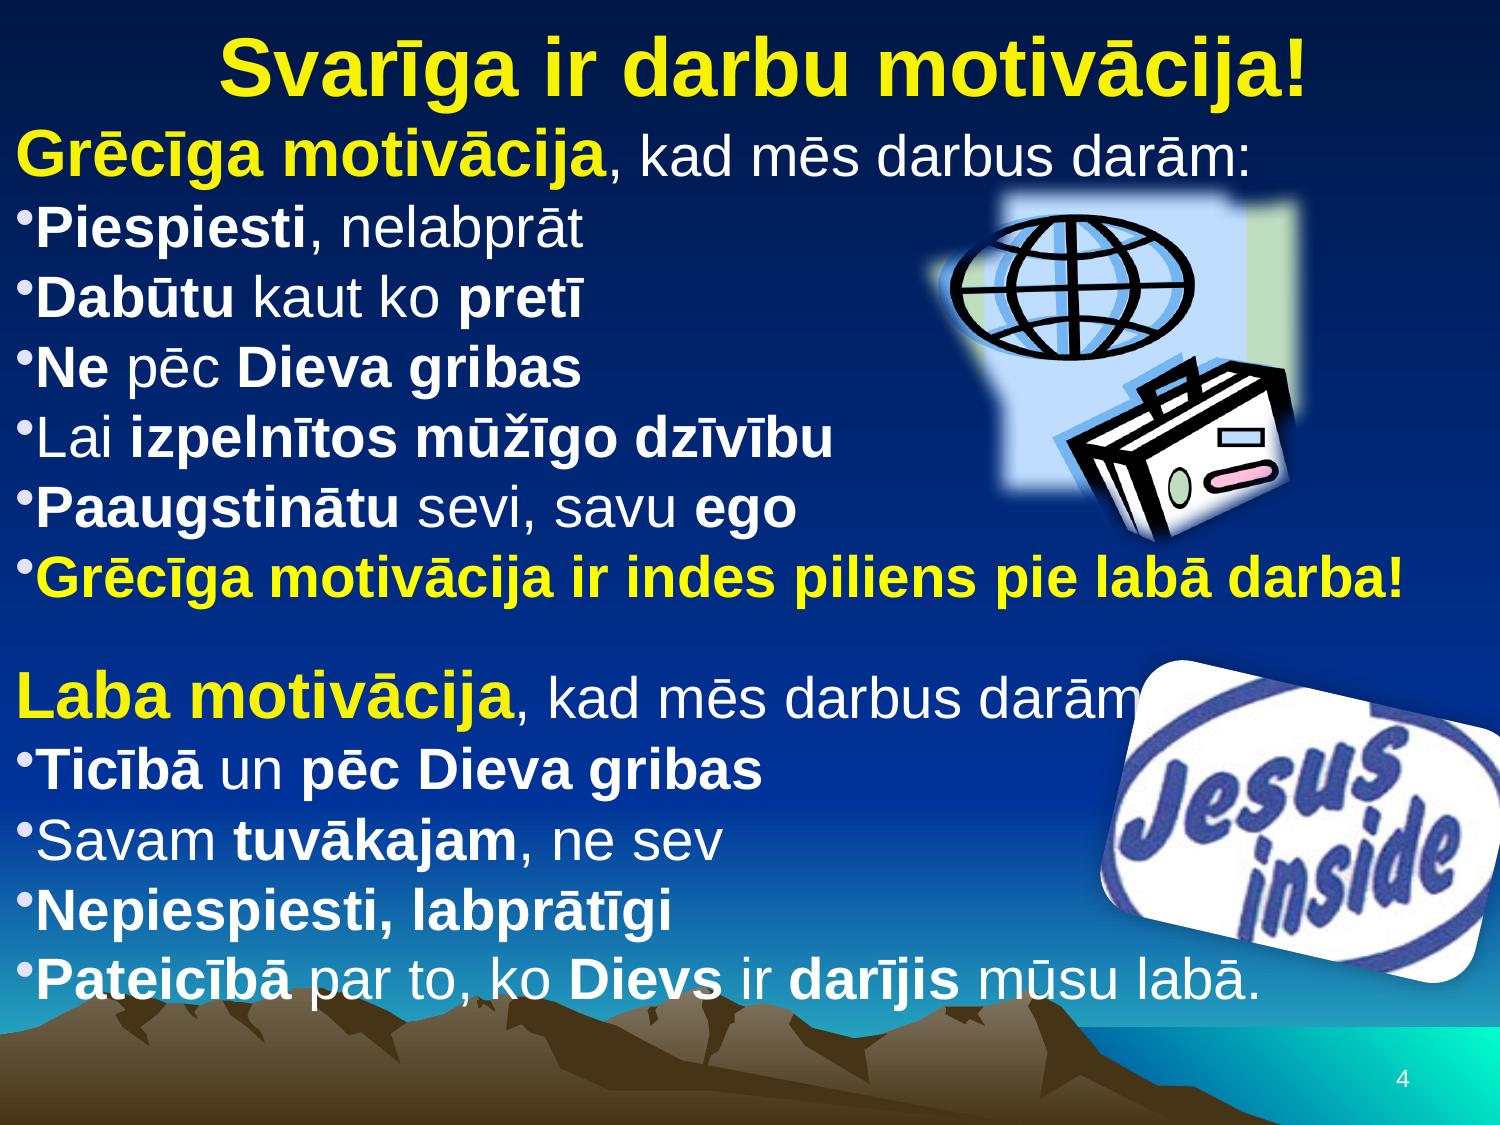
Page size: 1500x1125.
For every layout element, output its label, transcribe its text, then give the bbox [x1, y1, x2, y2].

title Svarīga ir darbu motivācija! [29, 0, 1500, 126]
picture [890, 175, 1317, 563]
picture [1100, 660, 1500, 983]
list Grēcīga motivācija, kad mēs darbus darām: Piespiesti, nelabprāt Dabūtu kaut ko pretī Ne pēc Dieva gribas Lai izpelnītos mūžīgo dzīvību Paaugstinātu sevi, savu ego Grēcīga motivācija ir indes piliens pie labā darba! Laba motivācija, kad mēs darbus darām: Ticībā un pēc Dieva gribas Savam tuvākajam, ne sev Nepiespiesti, labprātīgi Pateicībā par to, ko Dievs ir darījis mūsu labā. [0, 101, 1460, 1102]
